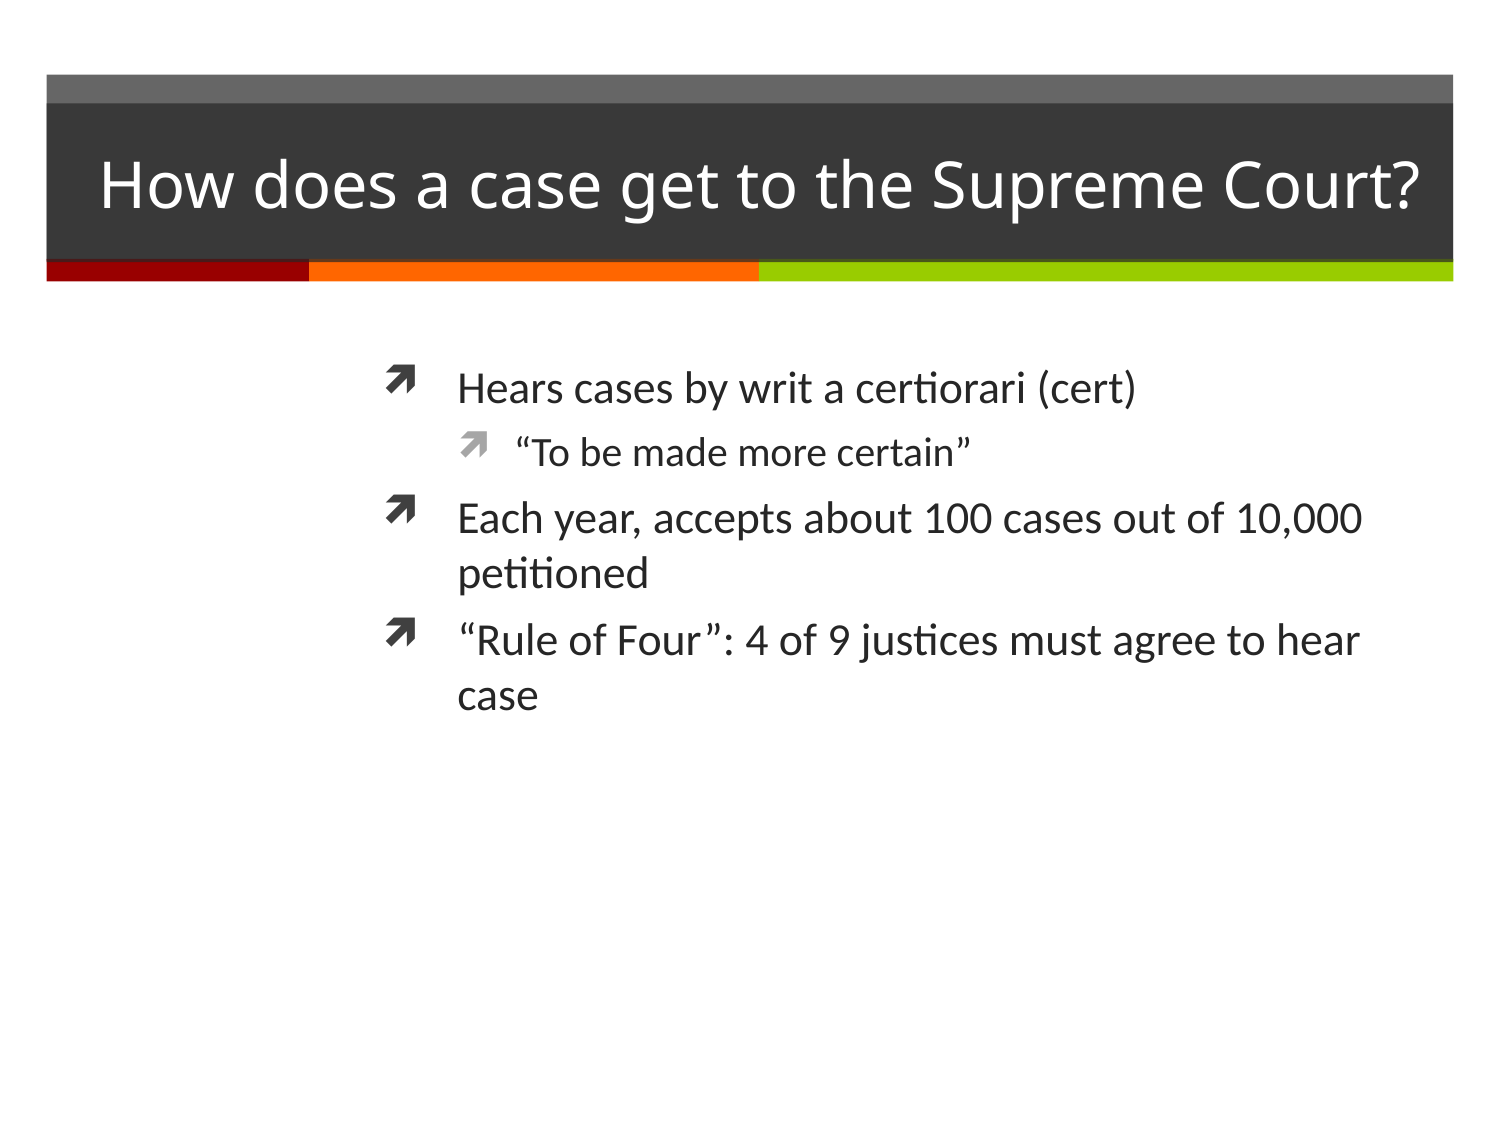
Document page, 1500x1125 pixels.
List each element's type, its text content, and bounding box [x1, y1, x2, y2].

title How does a case get to the Supreme Court? [46, 103, 1454, 263]
list Hears cases by writ a certiorari (cert) “To be made more certain” Each year, accepts about 100 cases out of 10,000 petitioned “Rule of Four”: 4 of 9 justices must agree to hear case [292, 350, 1454, 1005]
